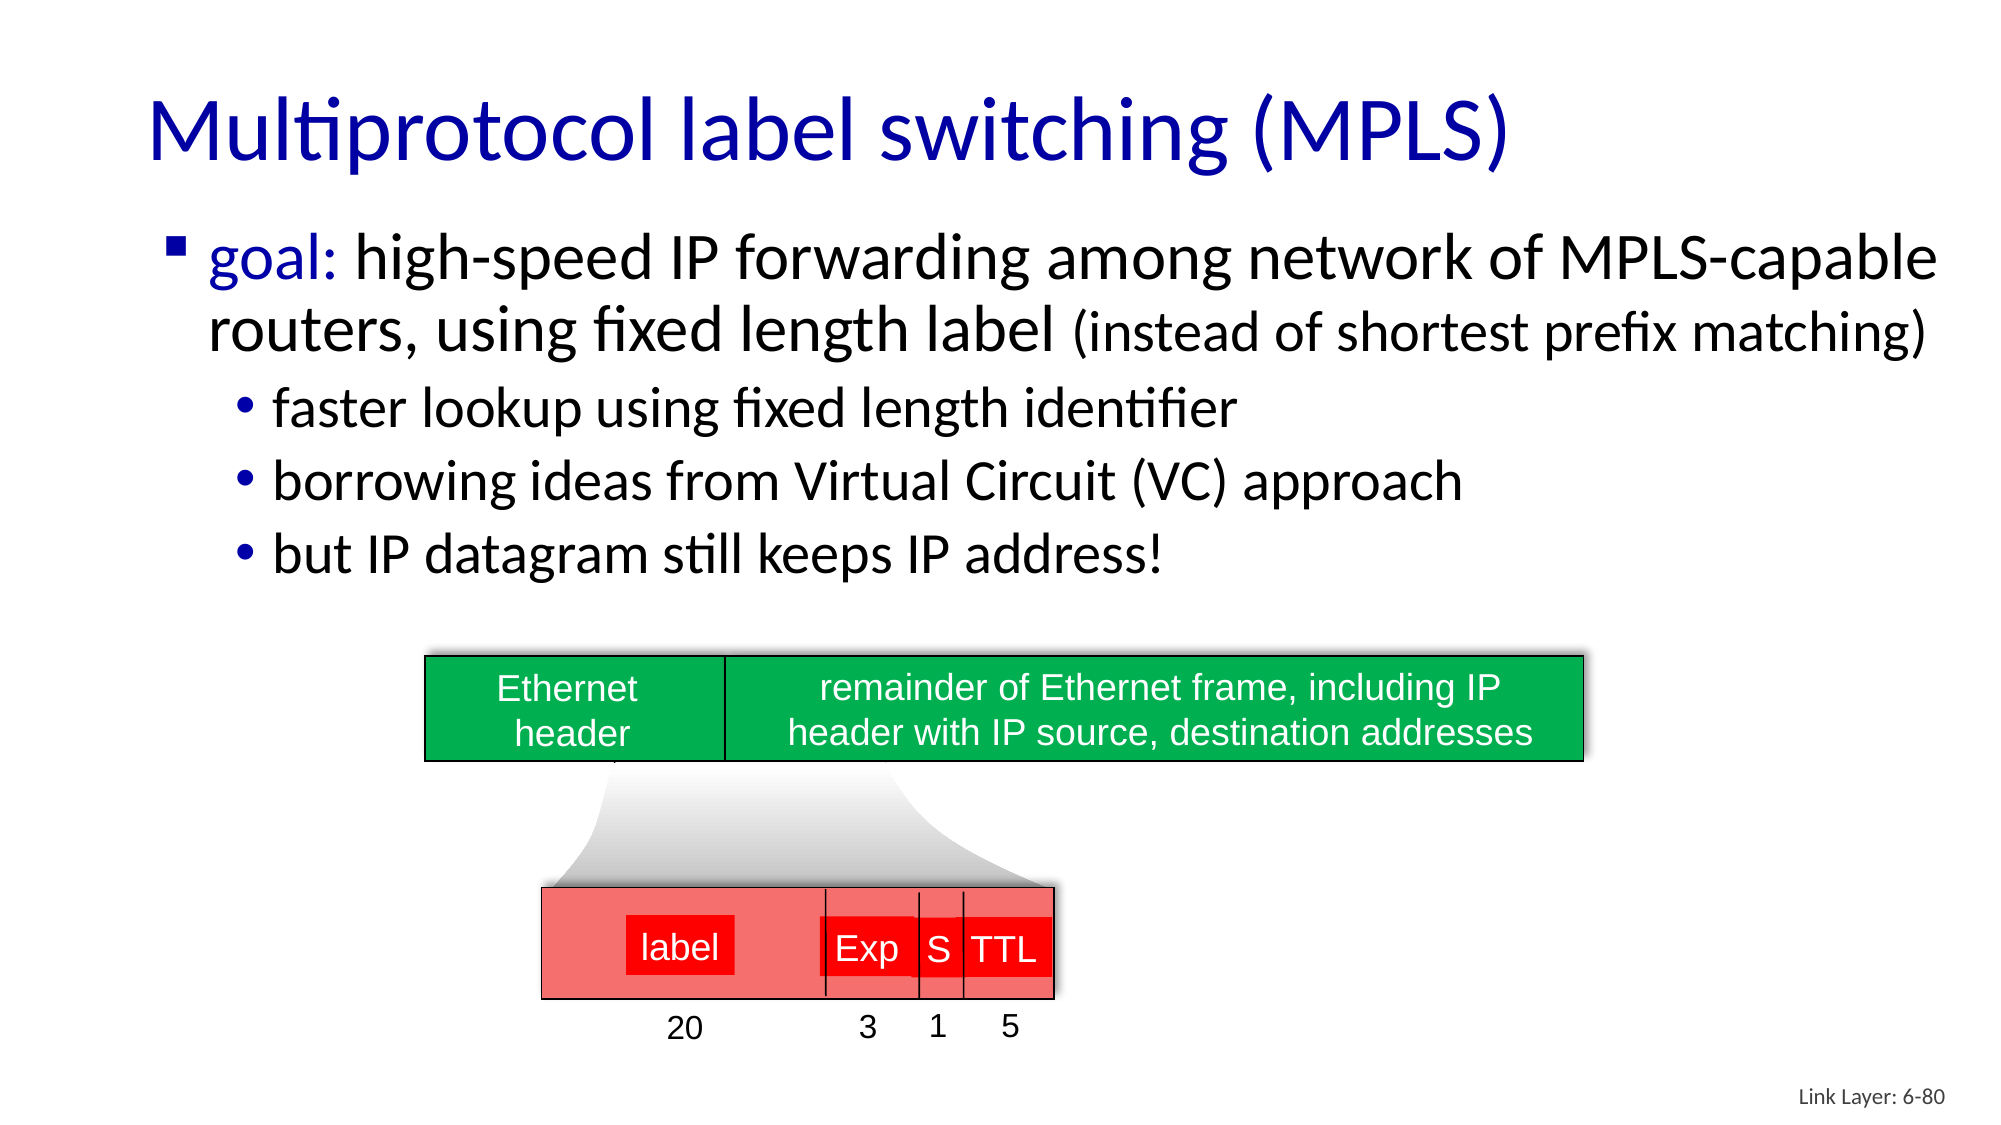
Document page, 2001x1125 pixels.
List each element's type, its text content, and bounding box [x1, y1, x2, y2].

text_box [541, 765, 1054, 1054]
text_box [425, 655, 725, 763]
text_box goal: high-speed IP forwarding among network of MPLS-capable routers, using fixed length label (instead of shortest prefix matching) faster lookup using fixed length identifier borrowing ideas from Virtual Circuit (VC) approach but IP datagram still keeps IP address! [145, 214, 1967, 620]
title Multiprotocol label switching (MPLS) [131, 57, 1857, 205]
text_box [724, 655, 1584, 762]
text_box remainder of Ethernet frame, including IP header with IP source, destination addresses [870, 662, 1705, 768]
slide_number Link Layer: 6-80 [1510, 1065, 1961, 1125]
